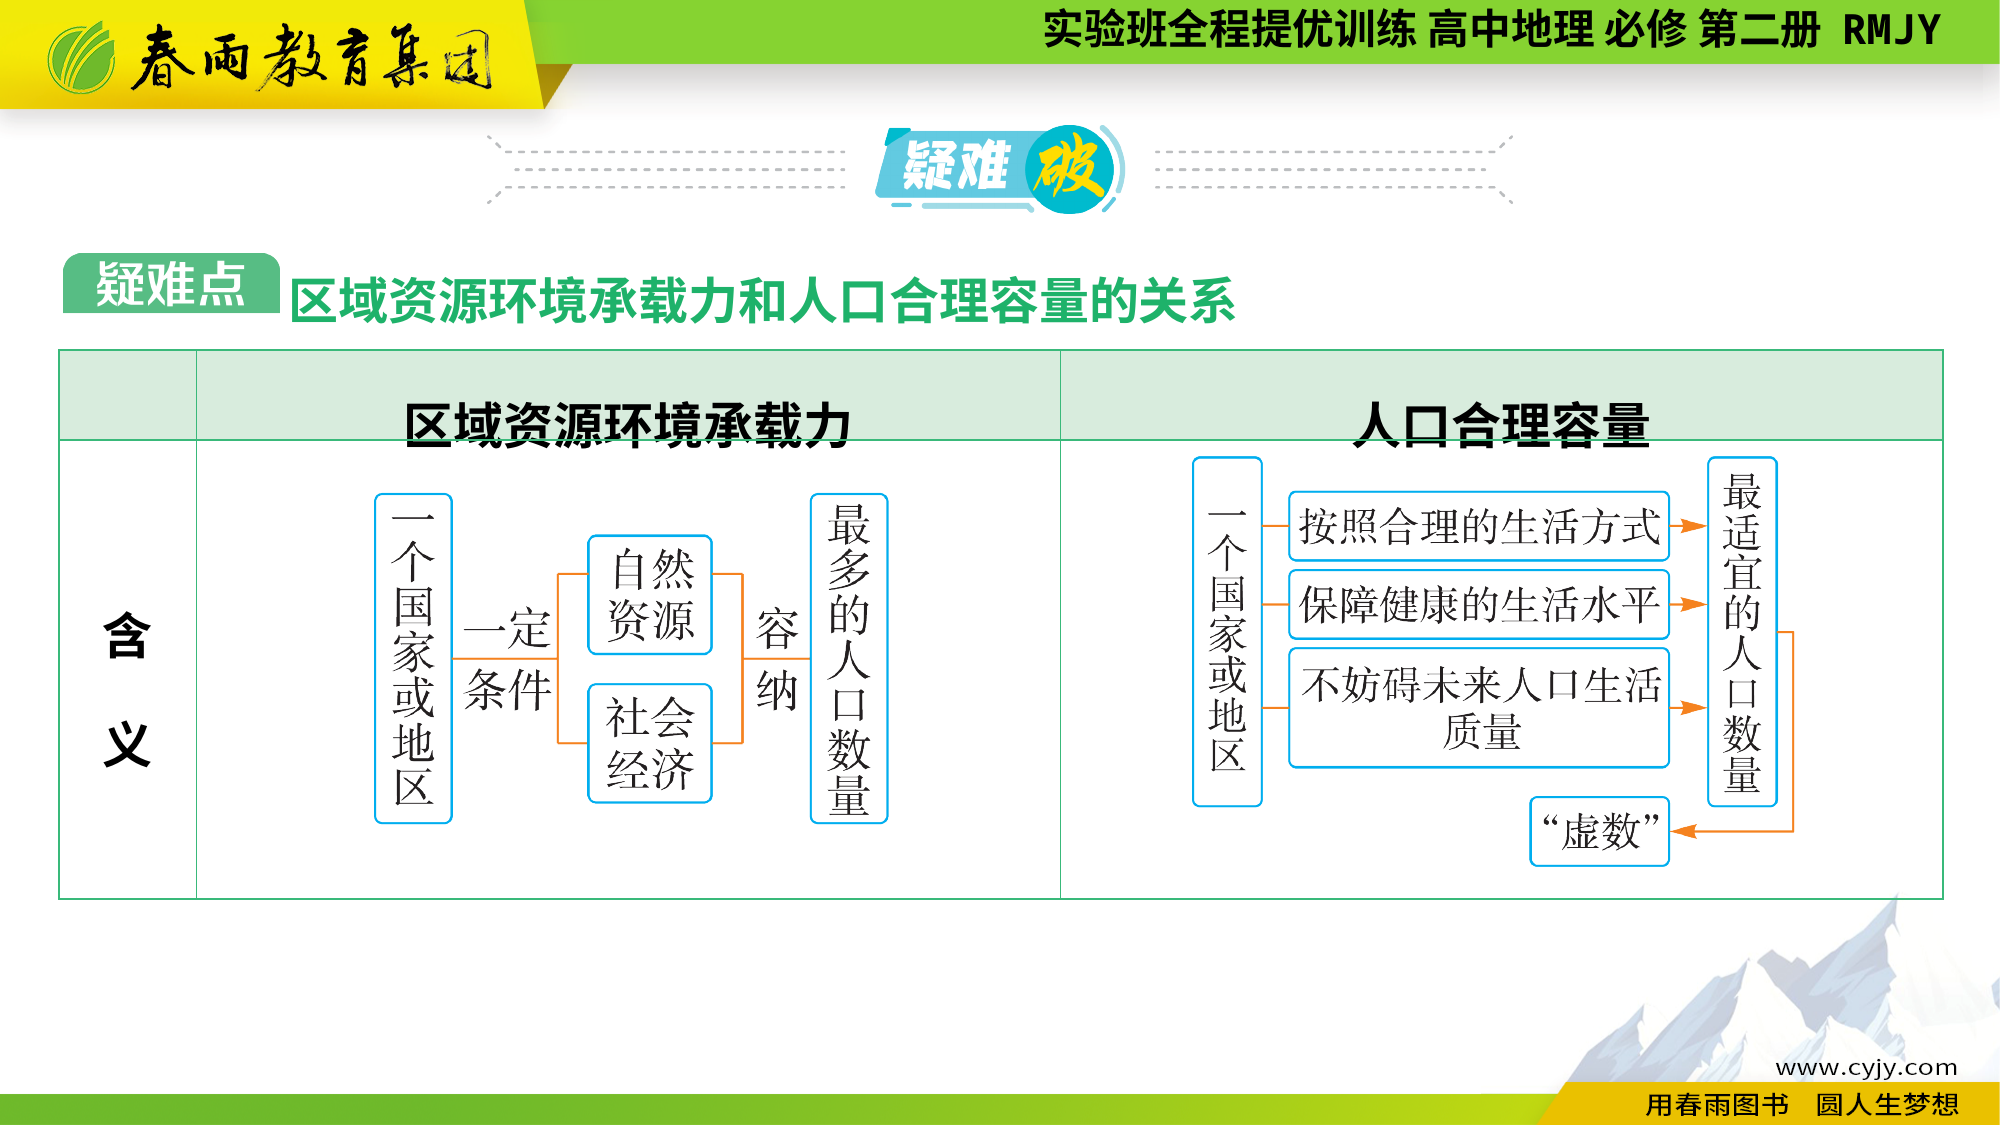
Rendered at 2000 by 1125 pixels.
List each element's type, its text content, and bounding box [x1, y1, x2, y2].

table_cell [197, 441, 1060, 898]
table_cell [1061, 441, 1942, 898]
table_cell 含 义 [60, 441, 196, 898]
text_box 区域资源环境承载力和人口合理容量的关系 [59, 231, 1944, 337]
table_header [60, 351, 196, 439]
table_header 区域资源环境承载力 [197, 351, 1060, 439]
table_header 人口合理容量 [1061, 351, 1942, 439]
picture [0, 0, 2000, 1125]
